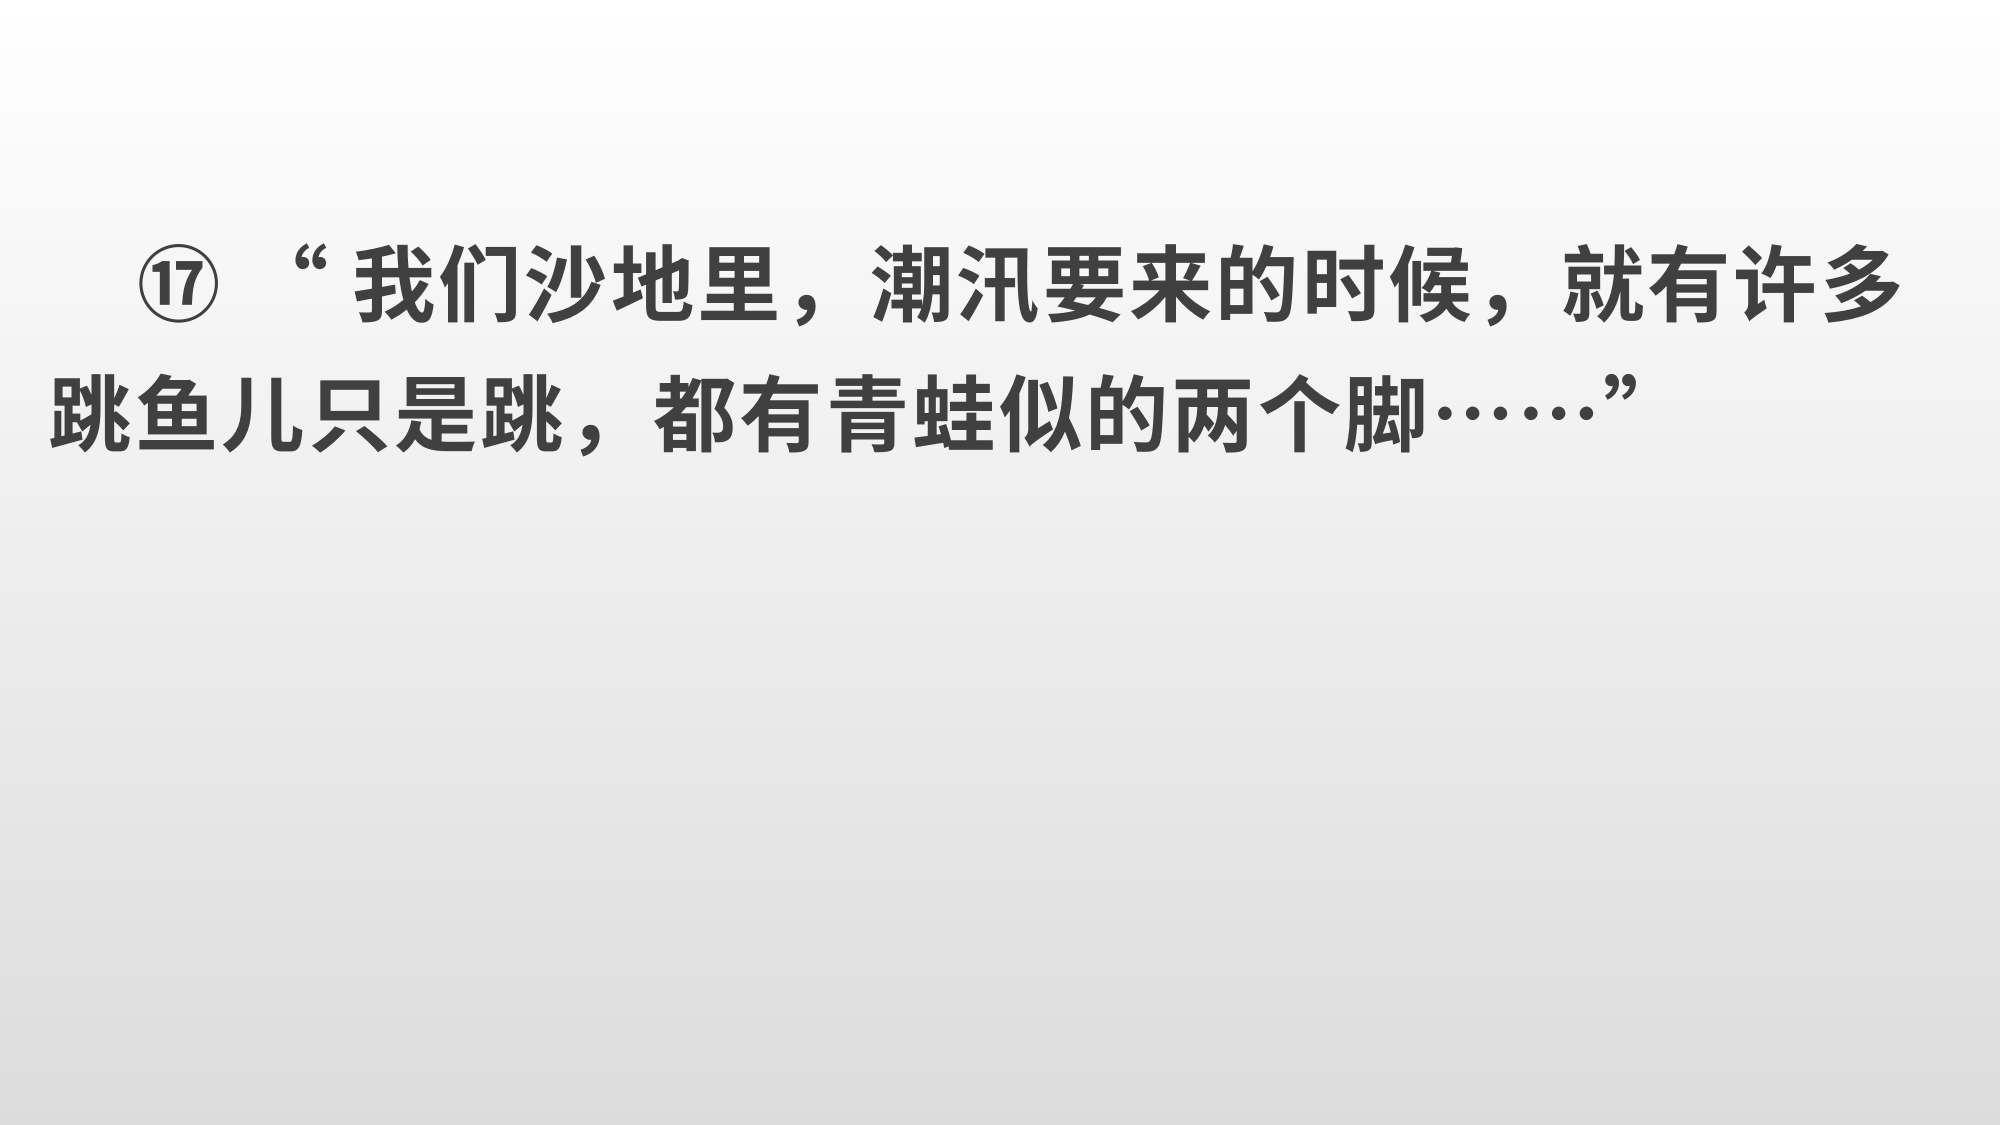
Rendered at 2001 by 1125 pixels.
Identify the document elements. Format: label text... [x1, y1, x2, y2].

list ⑰ “我们沙地里，潮汛要来的时候，就有许多跳鱼儿只是跳，都有青蛙似的两个脚……” [32, 202, 2000, 533]
